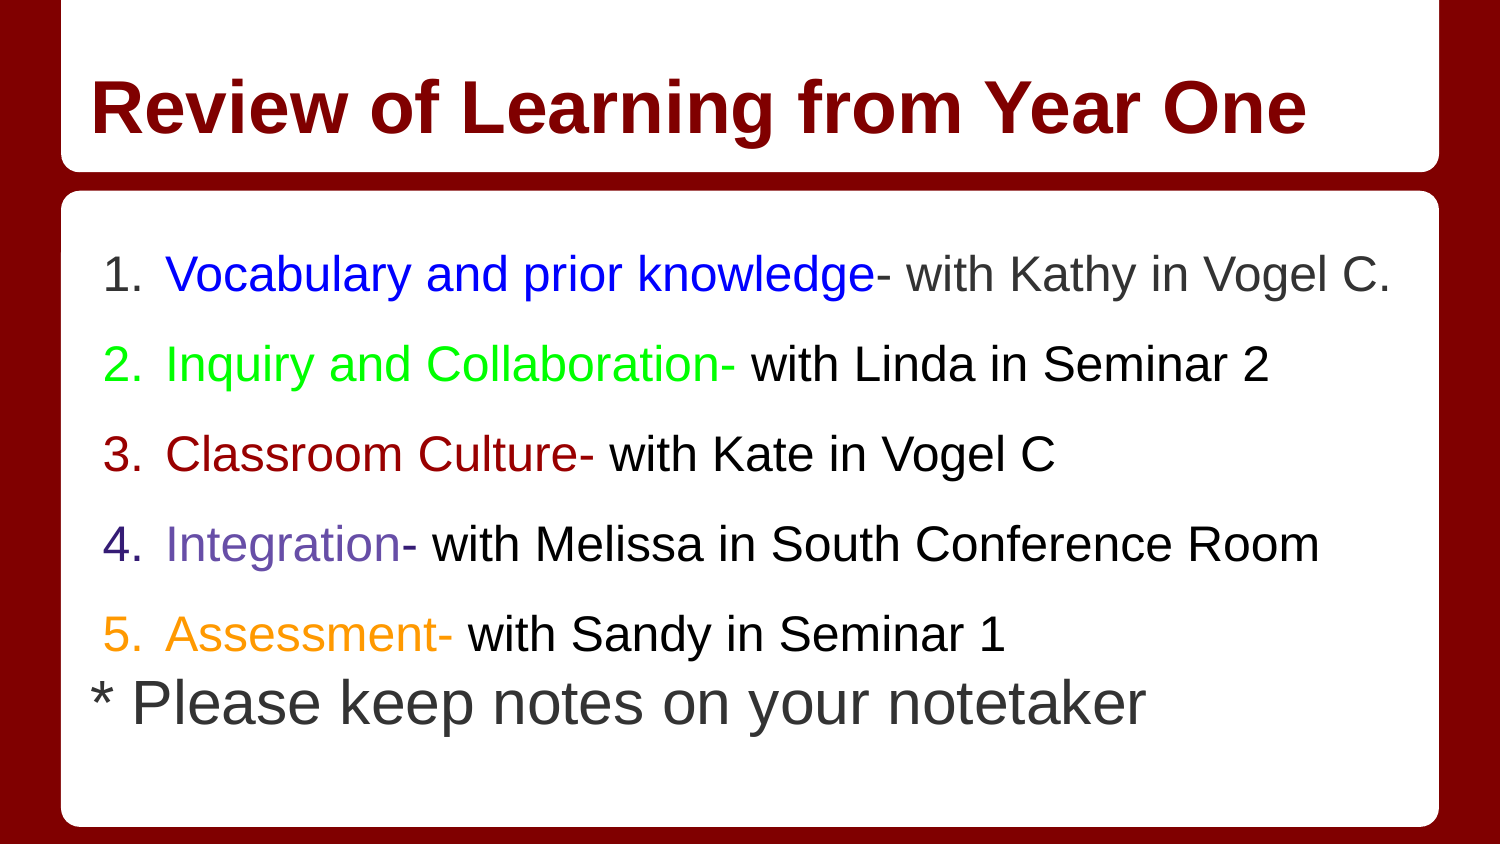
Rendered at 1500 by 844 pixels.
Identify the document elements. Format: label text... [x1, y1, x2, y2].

list Vocabulary and prior knowledge- with Kathy in Vogel C. Inquiry and Collaboration- with Linda in Seminar 2 Classroom Culture- with Kate in Vogel C Integration- with Melissa in South Conference Room Assessment- with Sandy in Seminar 1 * Please keep notes on your notetaker [75, 196, 1425, 752]
title Review of Learning from Year One [75, 0, 1425, 164]
